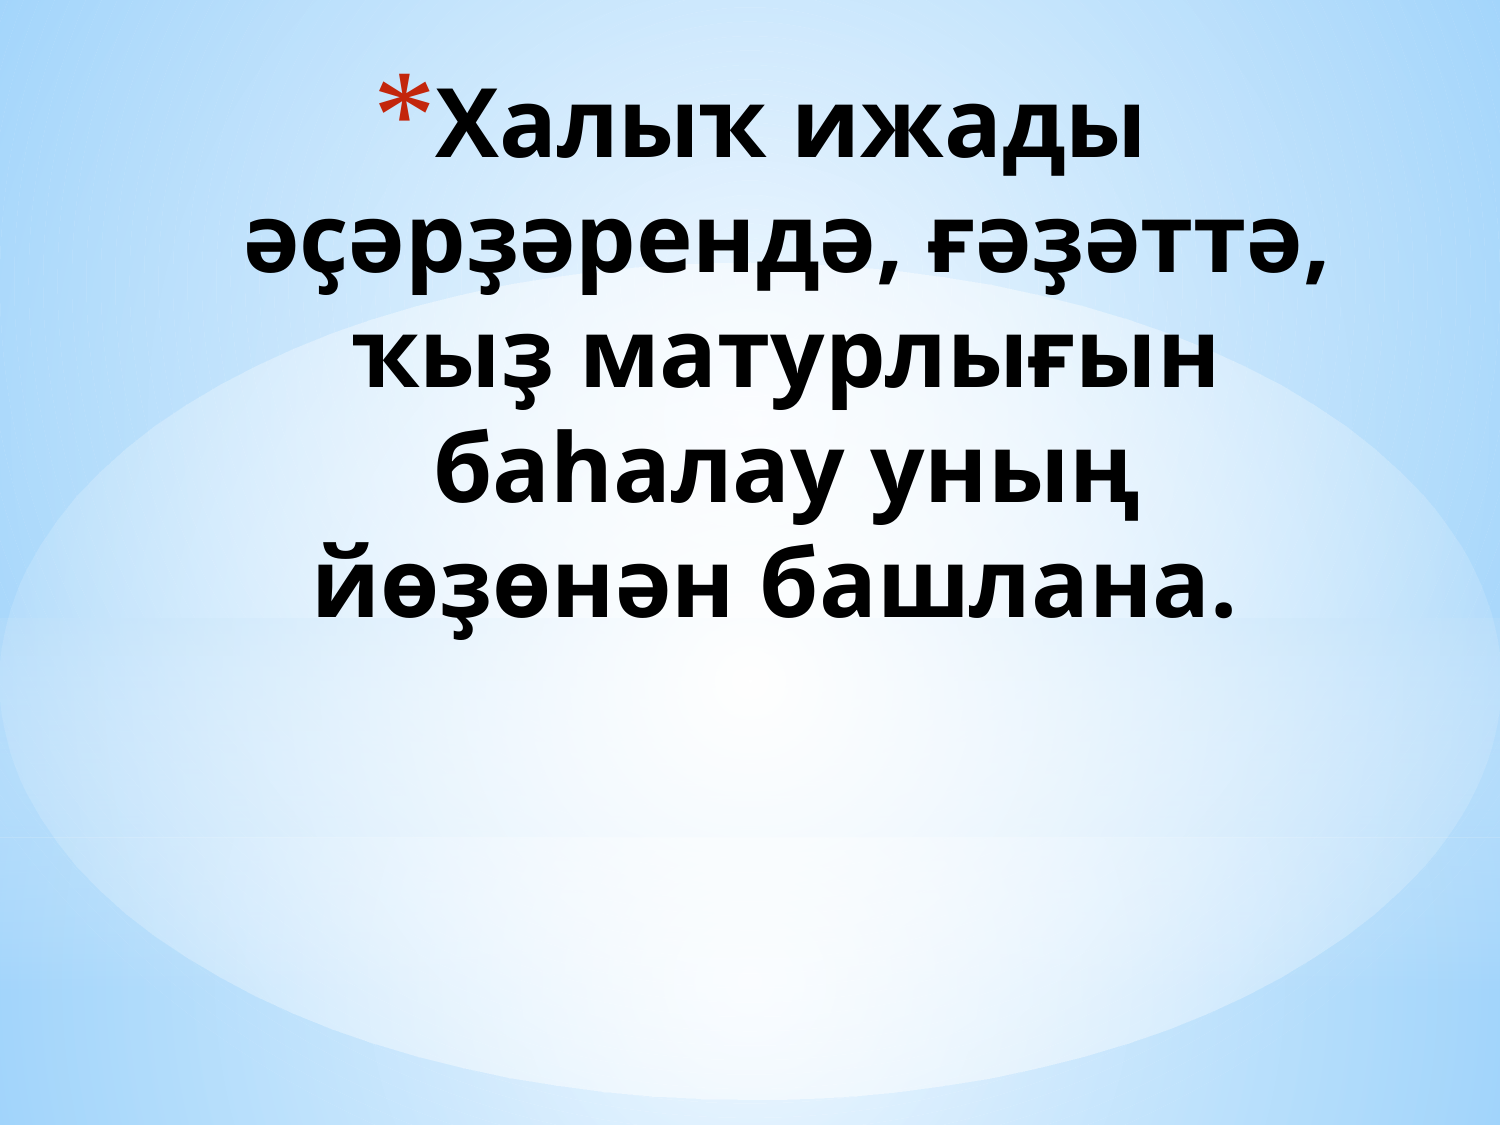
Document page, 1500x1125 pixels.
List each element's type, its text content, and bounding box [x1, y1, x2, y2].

title Халыҡ ижады әҫәрҙәрендә, ғәҙәттә, ҡыҙ матурлығын баһалау уның йөҙөнән башлана. [159, 54, 1363, 1012]
